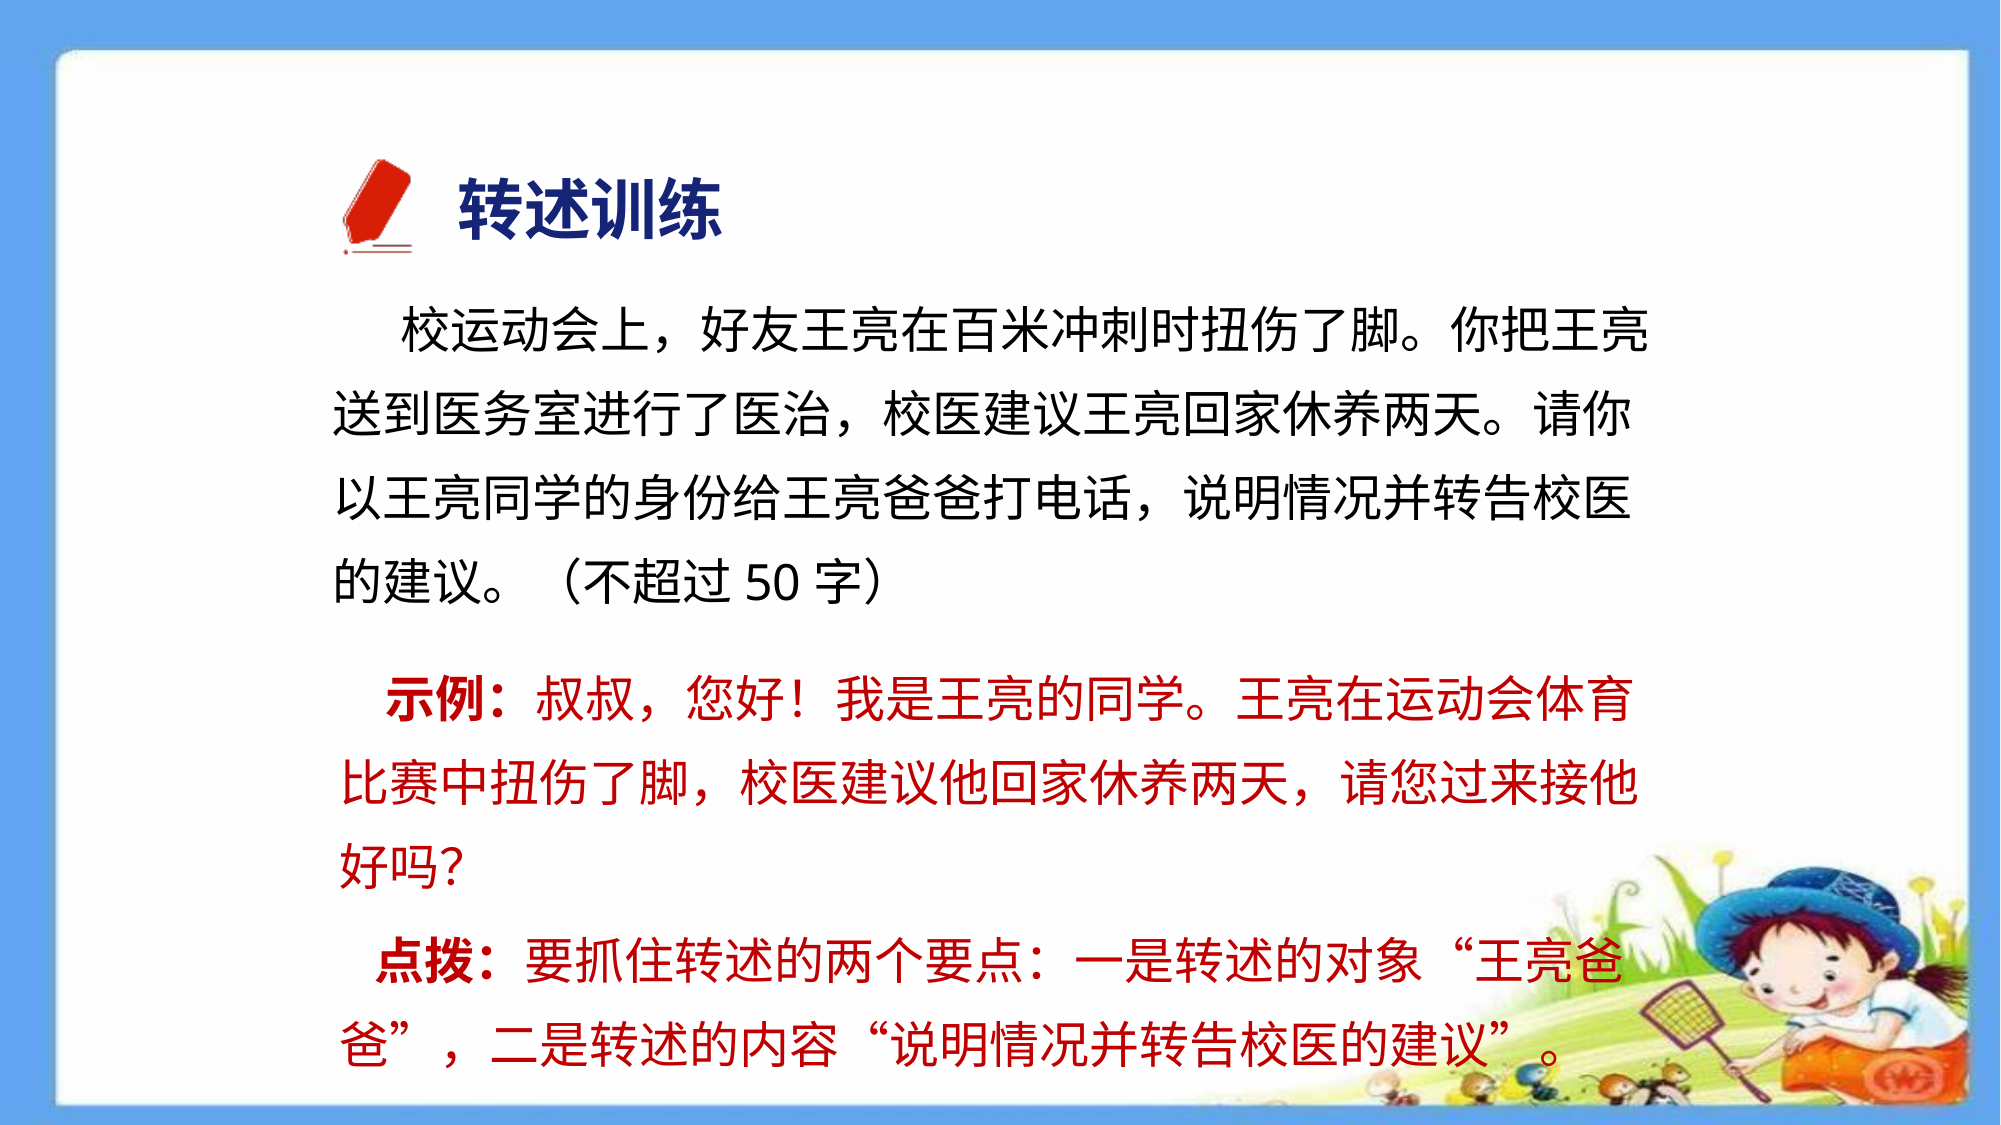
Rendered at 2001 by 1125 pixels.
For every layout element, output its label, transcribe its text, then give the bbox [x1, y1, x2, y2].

picture [0, 0, 2001, 1125]
text_box [434, 153, 763, 261]
list 校运动会上，好友王亮在百米冲刺时扭伤了脚。你把王亮送到医务室进行了医治，校医建议王亮回家休养两天。请你以王亮同学的身份给王亮爸爸打电话，说明情况并转告校医的建议。（不超过50字） [317, 266, 1668, 636]
text_box 示例：叔叔，您好！我是王亮的同学。王亮在运动会体育比赛中扭伤了脚，校医建议他回家休养两天，请您过来接他好吗？ 点拨：要抓住转述的两个要点：一是转述的对象“王亮爸爸”，二是转述的内容“说明情况并转告校医的建议”。 [324, 635, 1660, 1081]
text_box 转述训练 [442, 160, 758, 255]
